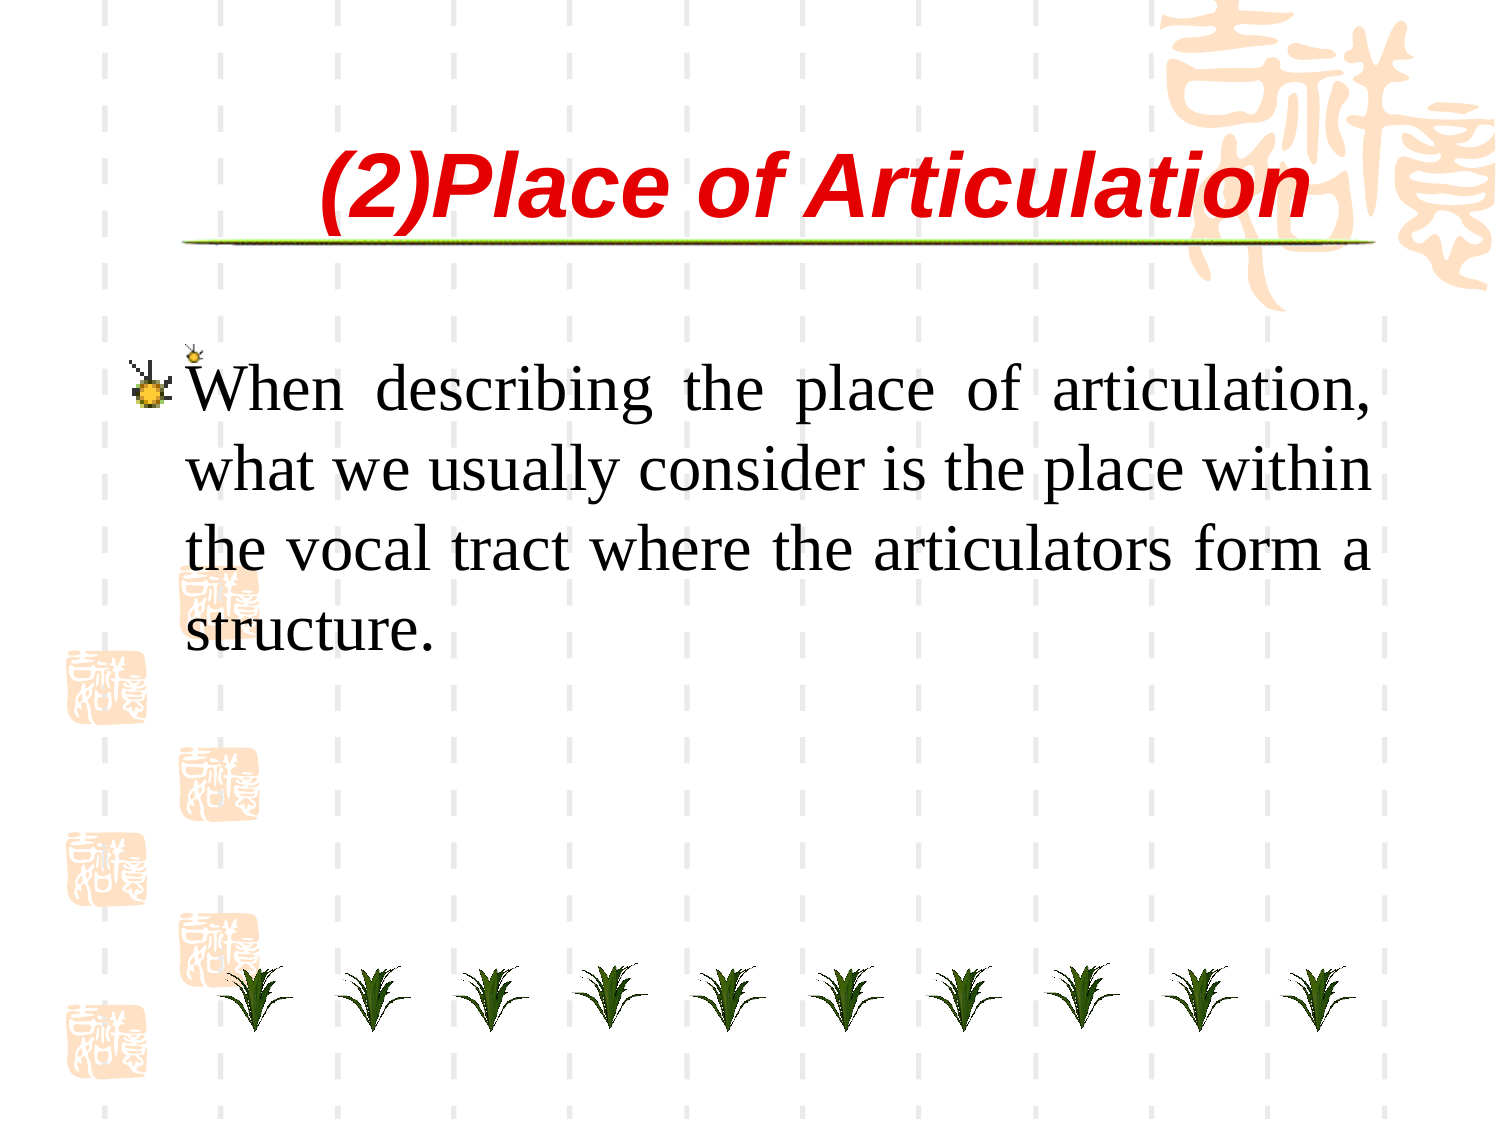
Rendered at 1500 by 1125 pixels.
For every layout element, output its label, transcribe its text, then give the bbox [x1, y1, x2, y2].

picture [129, 360, 176, 408]
picture [135, 231, 1424, 256]
text_box (2)Place of Articulation [191, 86, 1467, 275]
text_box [194, 951, 1388, 1053]
picture [185, 343, 205, 364]
text_box When describing the place of articulation, what we usually consider is the place within the vocal tract where the articulators form a structure. [114, 336, 1390, 1012]
